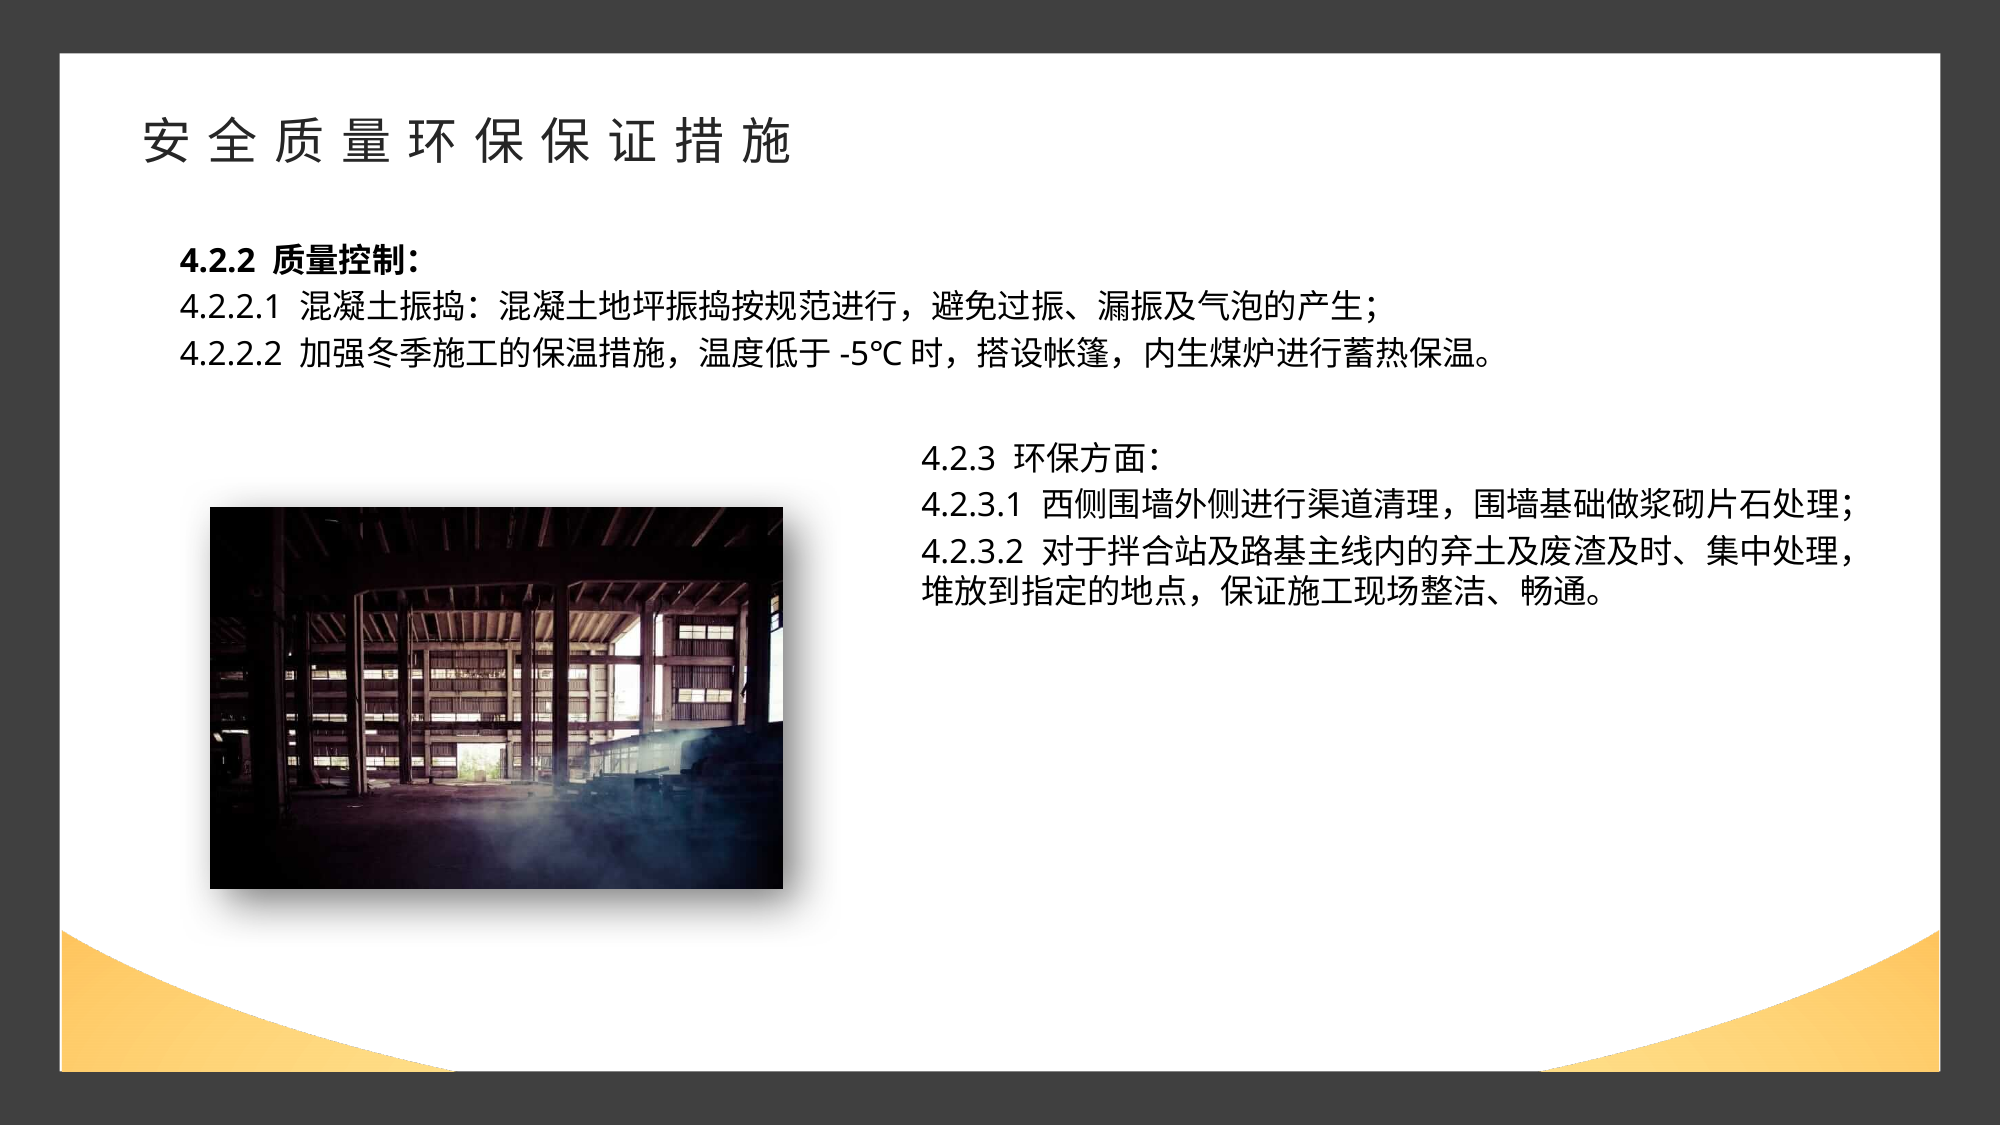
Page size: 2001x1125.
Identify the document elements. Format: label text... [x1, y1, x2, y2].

text_box 安全质量环保保证措施 [126, 102, 1133, 177]
text_box 4.2.2 质量控制： 4.2.2.1 混凝土振捣：混凝土地坪振捣按规范进行，避免过振、漏振及气泡的产生； 4.2.2.2 加强冬季施工的保温措施，温度低于-5℃时，搭设帐篷，内生煤炉进行蓄热保温。 [165, 231, 1498, 412]
picture [0, 0, 2000, 1125]
text_box 4.2.3 环保方面： 4.2.3.1 西侧围墙外侧进行渠道清理，围墙基础做浆砌片石处理； 4.2.3.2 对于拌合站及路基主线内的弃土及废渣及时、集中处理，堆放到指定的地点，保证施工现场整洁、畅通。 [906, 429, 1907, 618]
